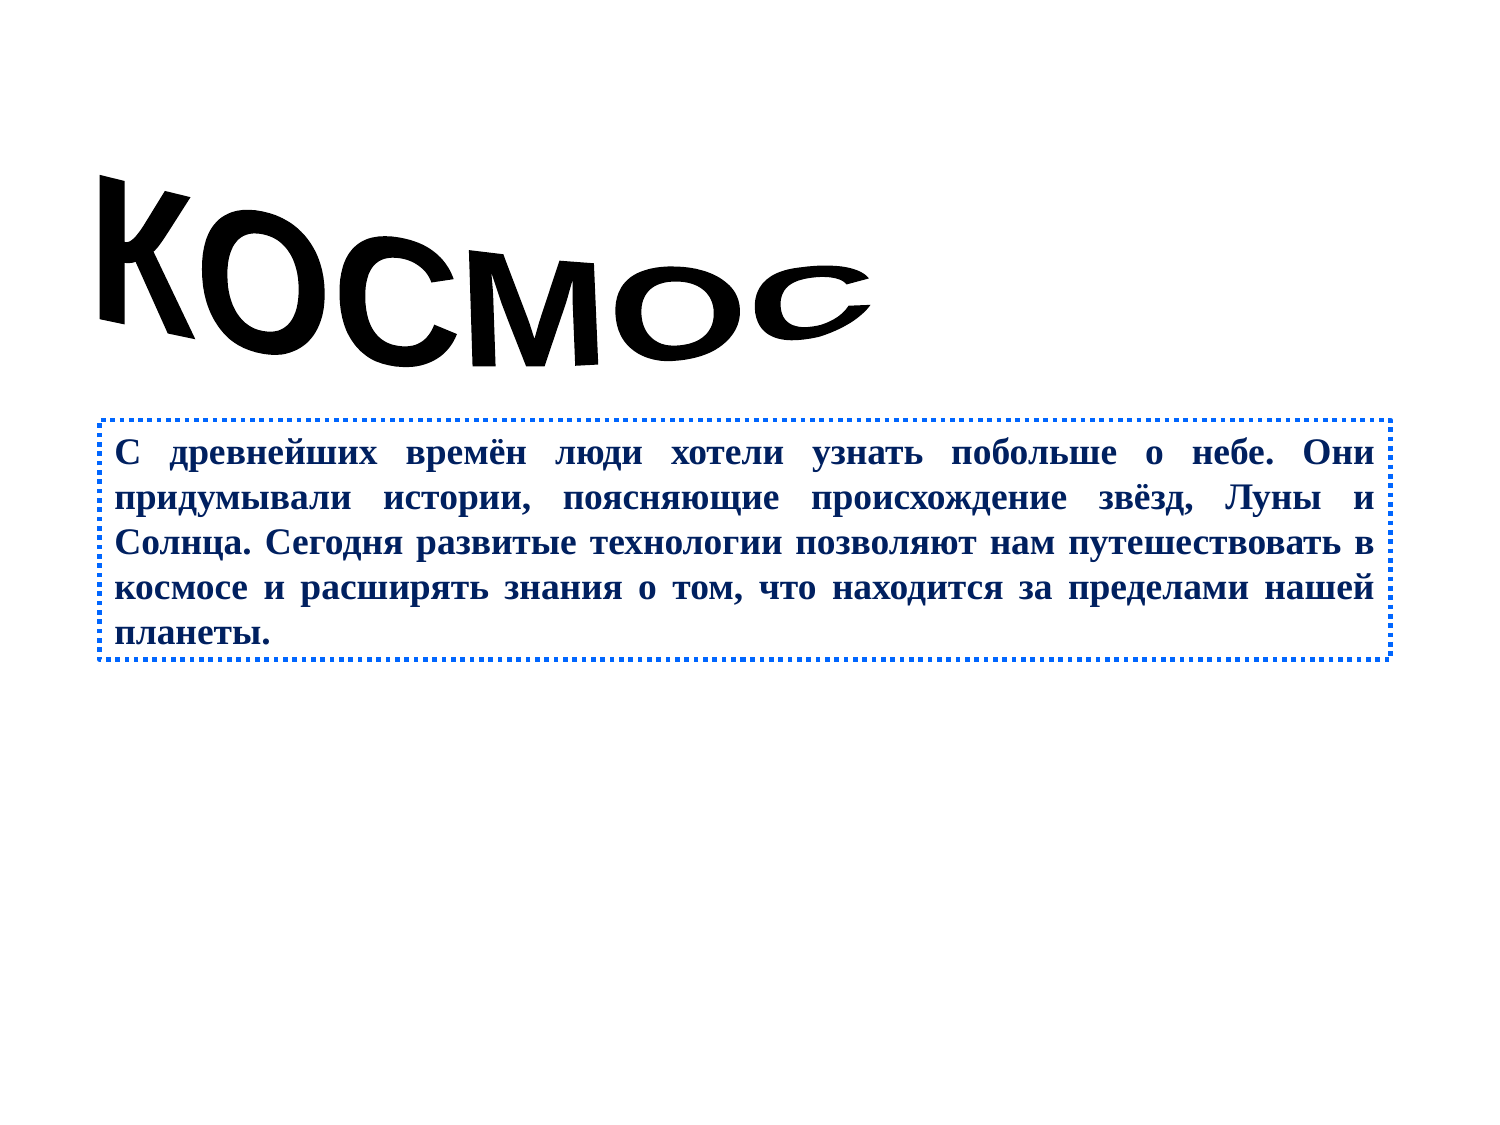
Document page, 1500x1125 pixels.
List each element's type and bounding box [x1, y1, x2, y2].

text_box [99, 172, 1391, 663]
